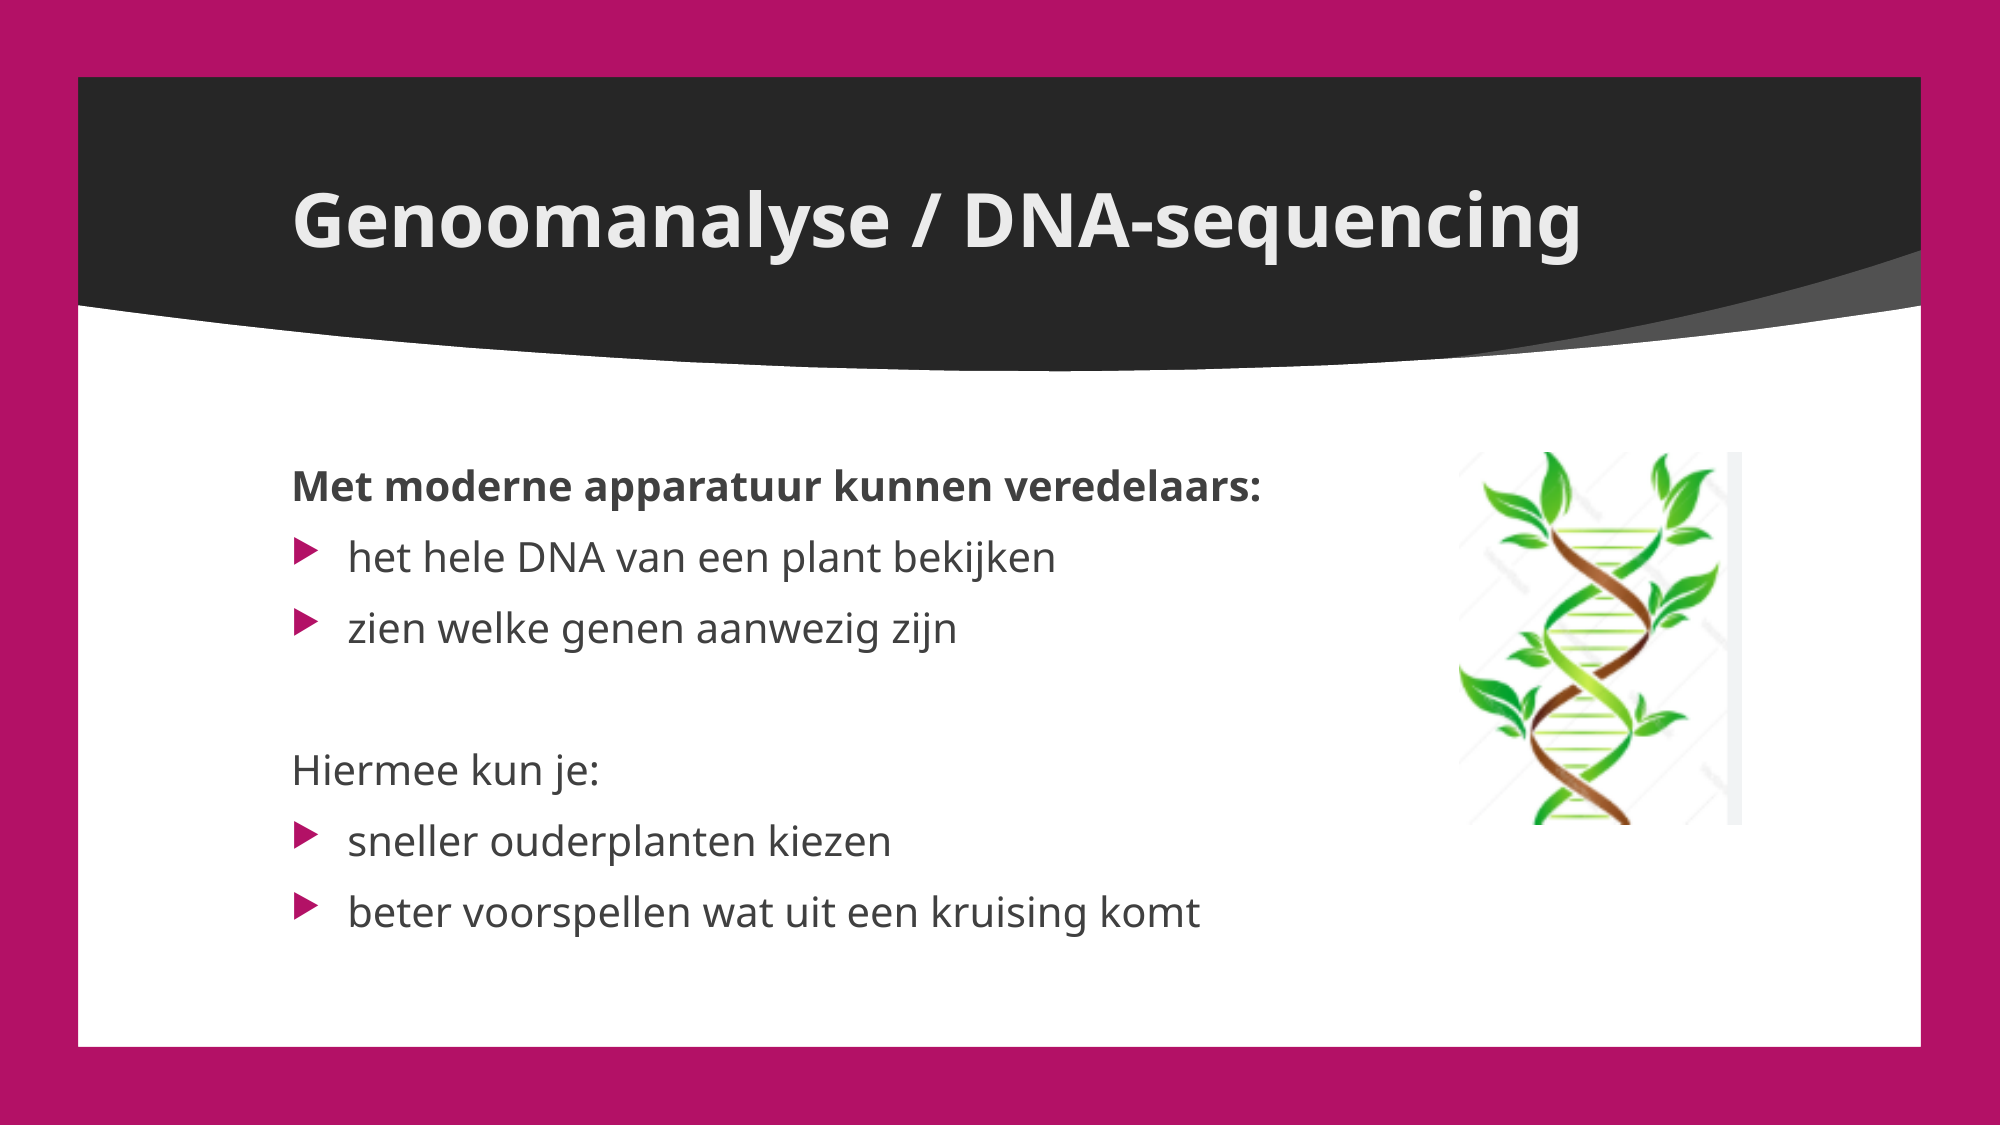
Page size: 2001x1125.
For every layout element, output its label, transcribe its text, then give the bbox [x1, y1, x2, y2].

picture [1458, 452, 1742, 826]
title Genoomanalyse / DNA-sequencing [276, 137, 1724, 298]
text_box [79, 78, 1920, 1046]
text_box [0, 0, 2000, 1125]
list Met moderne apparatuur kunnen veredelaars: het hele DNA van een plant bekijken zien welke genen aanwezig zijn Hiermee kun je: sneller ouderplanten kiezen beter voorspellen wat uit een kruising komt [276, 452, 1724, 988]
